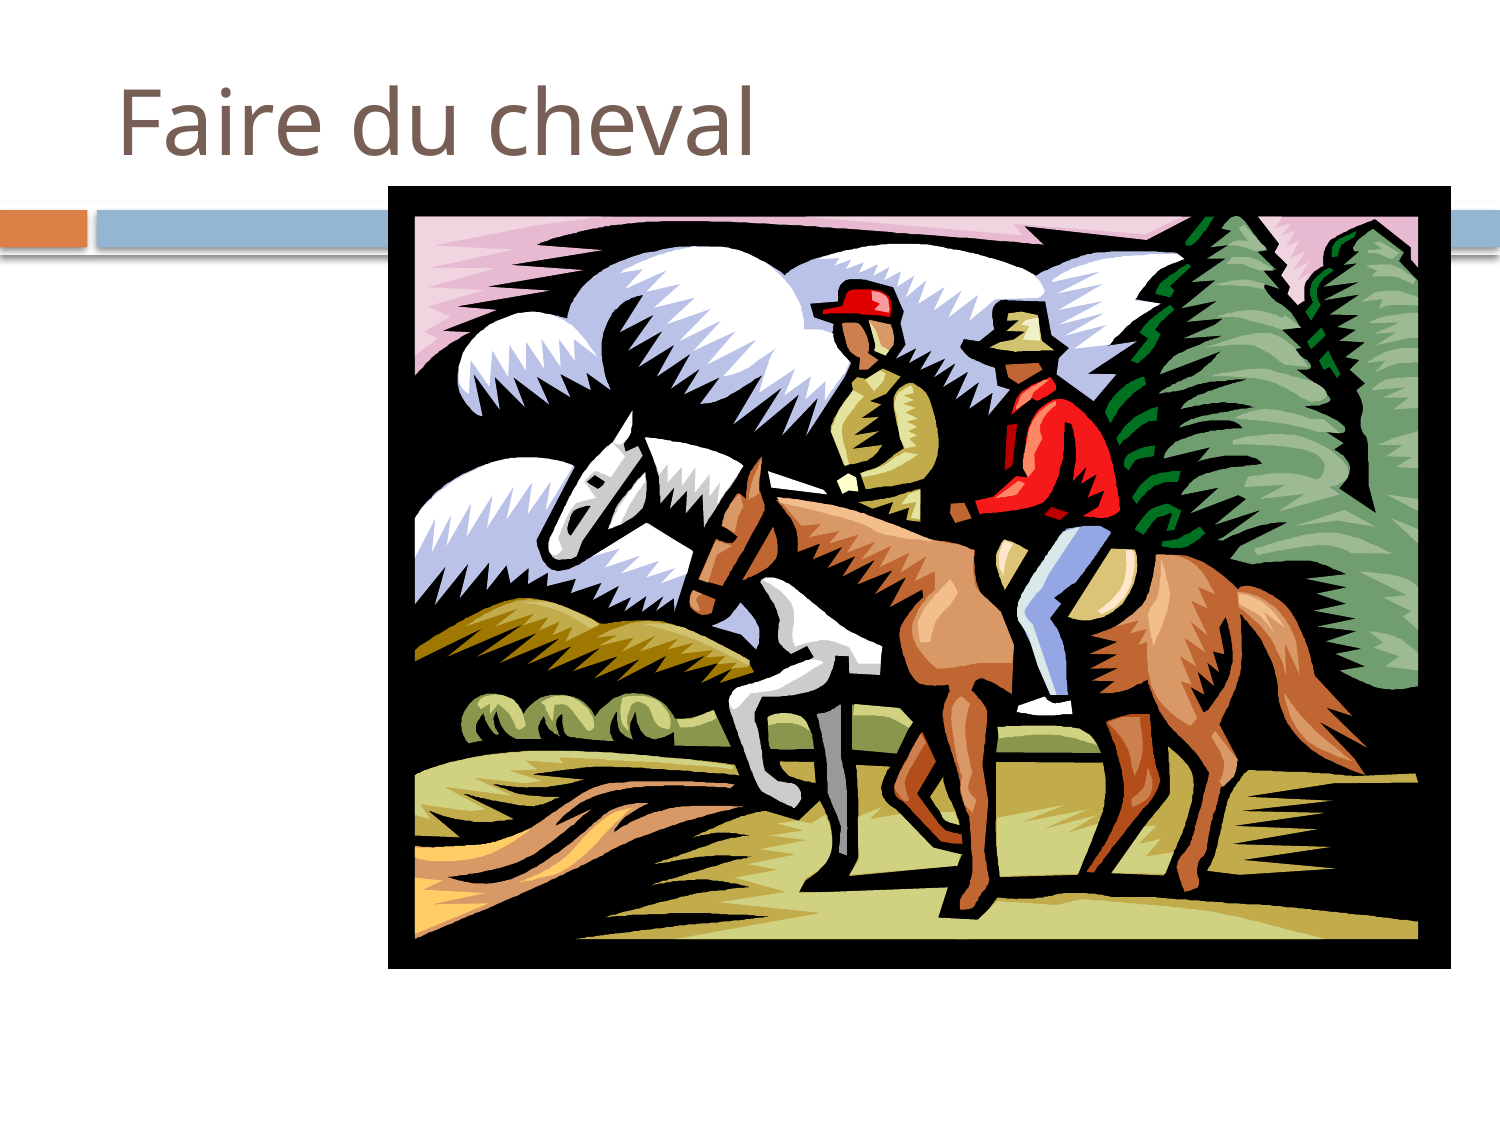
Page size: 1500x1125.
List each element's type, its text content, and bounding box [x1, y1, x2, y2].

title Faire du cheval [100, 37, 1438, 200]
picture [387, 174, 1463, 981]
